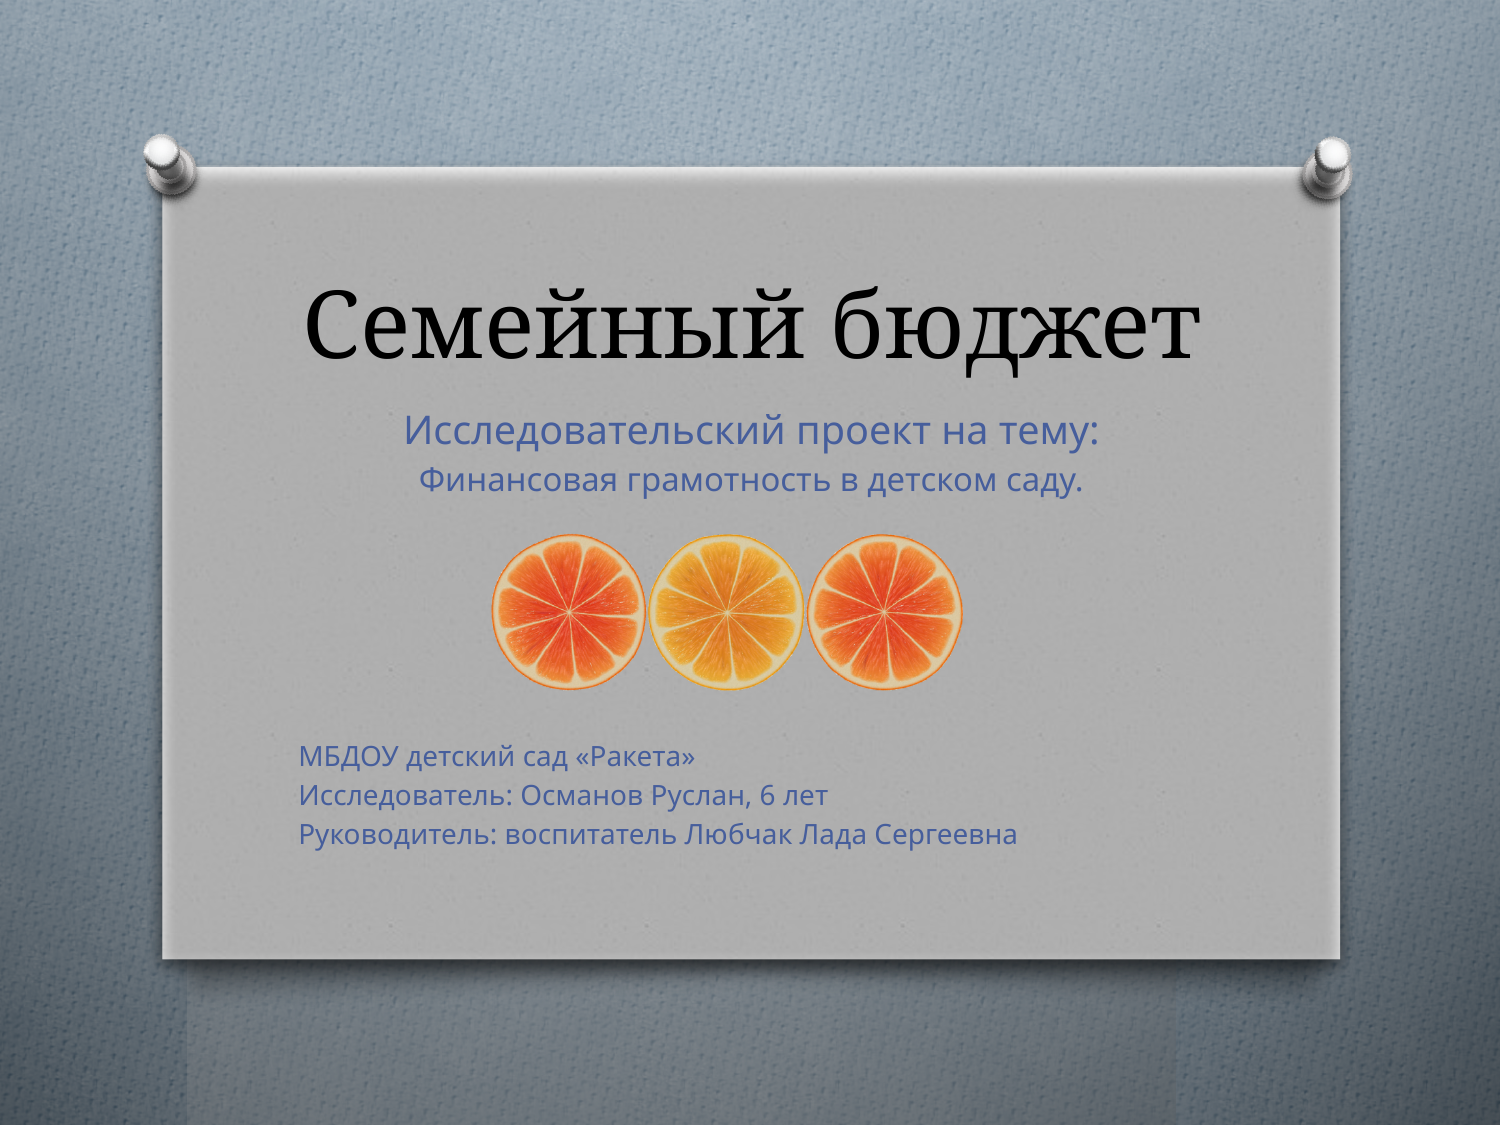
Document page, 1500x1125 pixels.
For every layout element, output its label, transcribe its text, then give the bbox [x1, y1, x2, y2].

picture [1274, 109, 1396, 230]
picture [112, 100, 235, 224]
title Семейный бюджет [283, 255, 1223, 386]
subtitle Исследовательский проект на тему: Финансовая грамотность в детском саду. МБДОУ детский сад «Ракета» Исследователь: Османов Руслан, 6 лет Руководитель: воспитатель Любчак Лада Сергеевна [283, 397, 1221, 917]
picture [489, 528, 963, 691]
